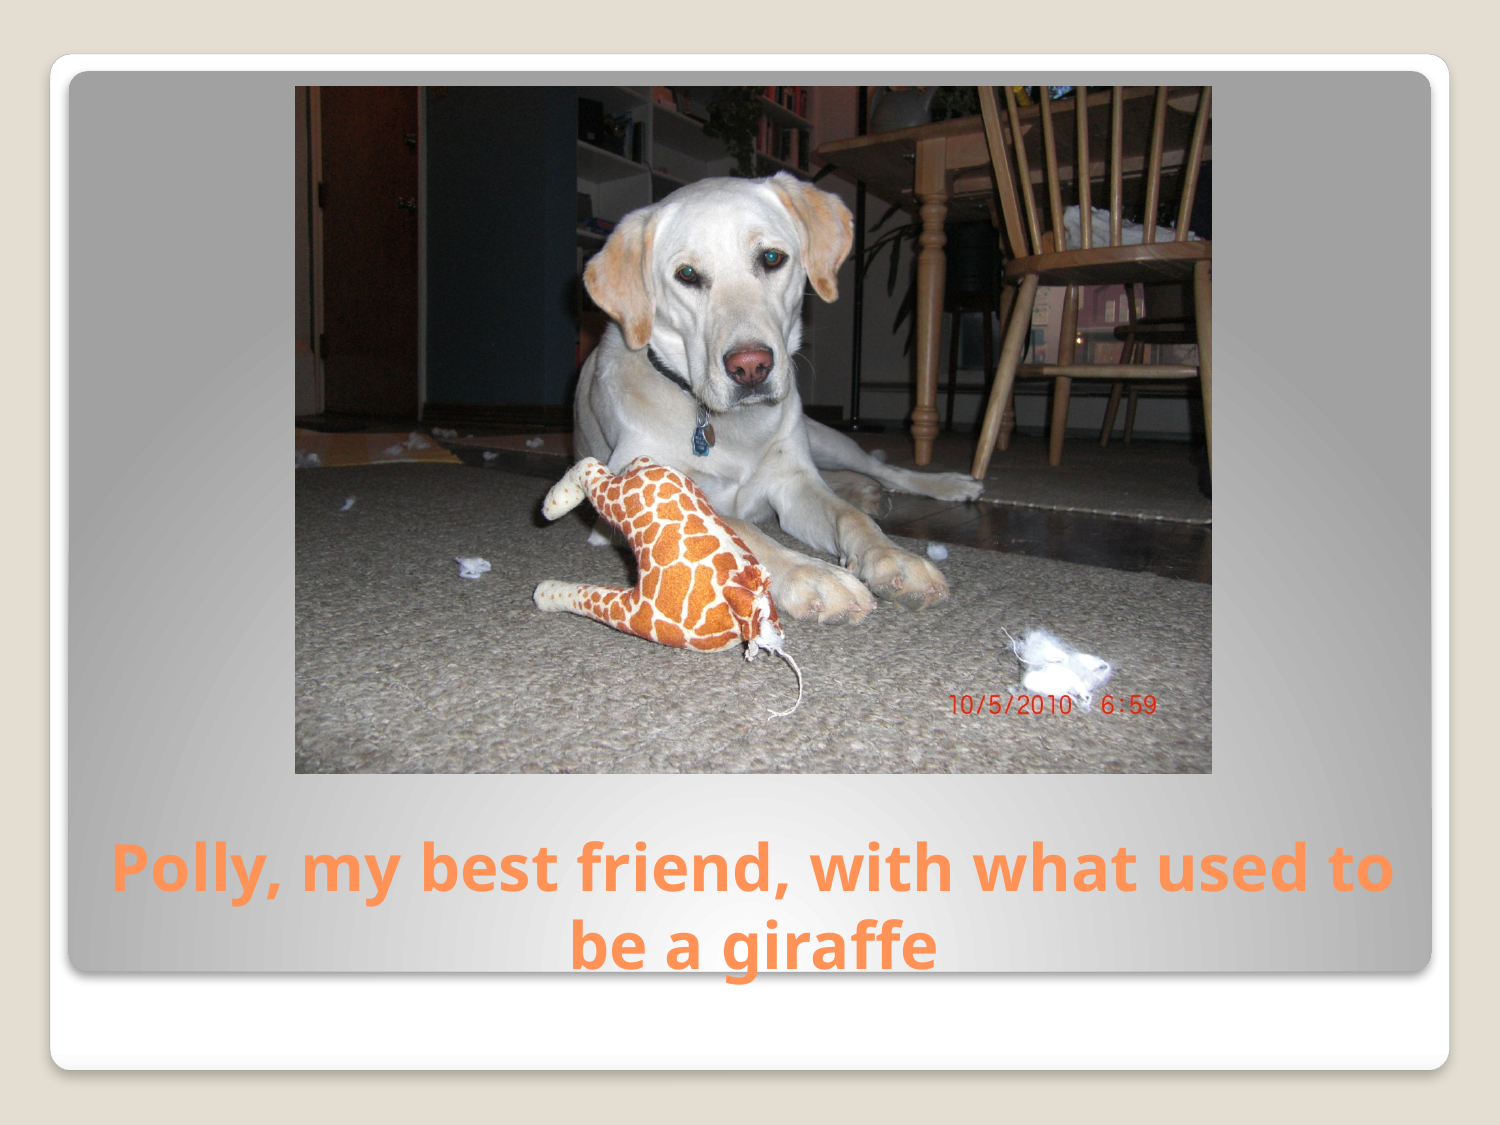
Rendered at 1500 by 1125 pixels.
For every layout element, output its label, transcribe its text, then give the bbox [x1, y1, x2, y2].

title Polly, my best friend, with what used to be a giraffe [82, 817, 1425, 990]
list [295, 86, 1212, 775]
